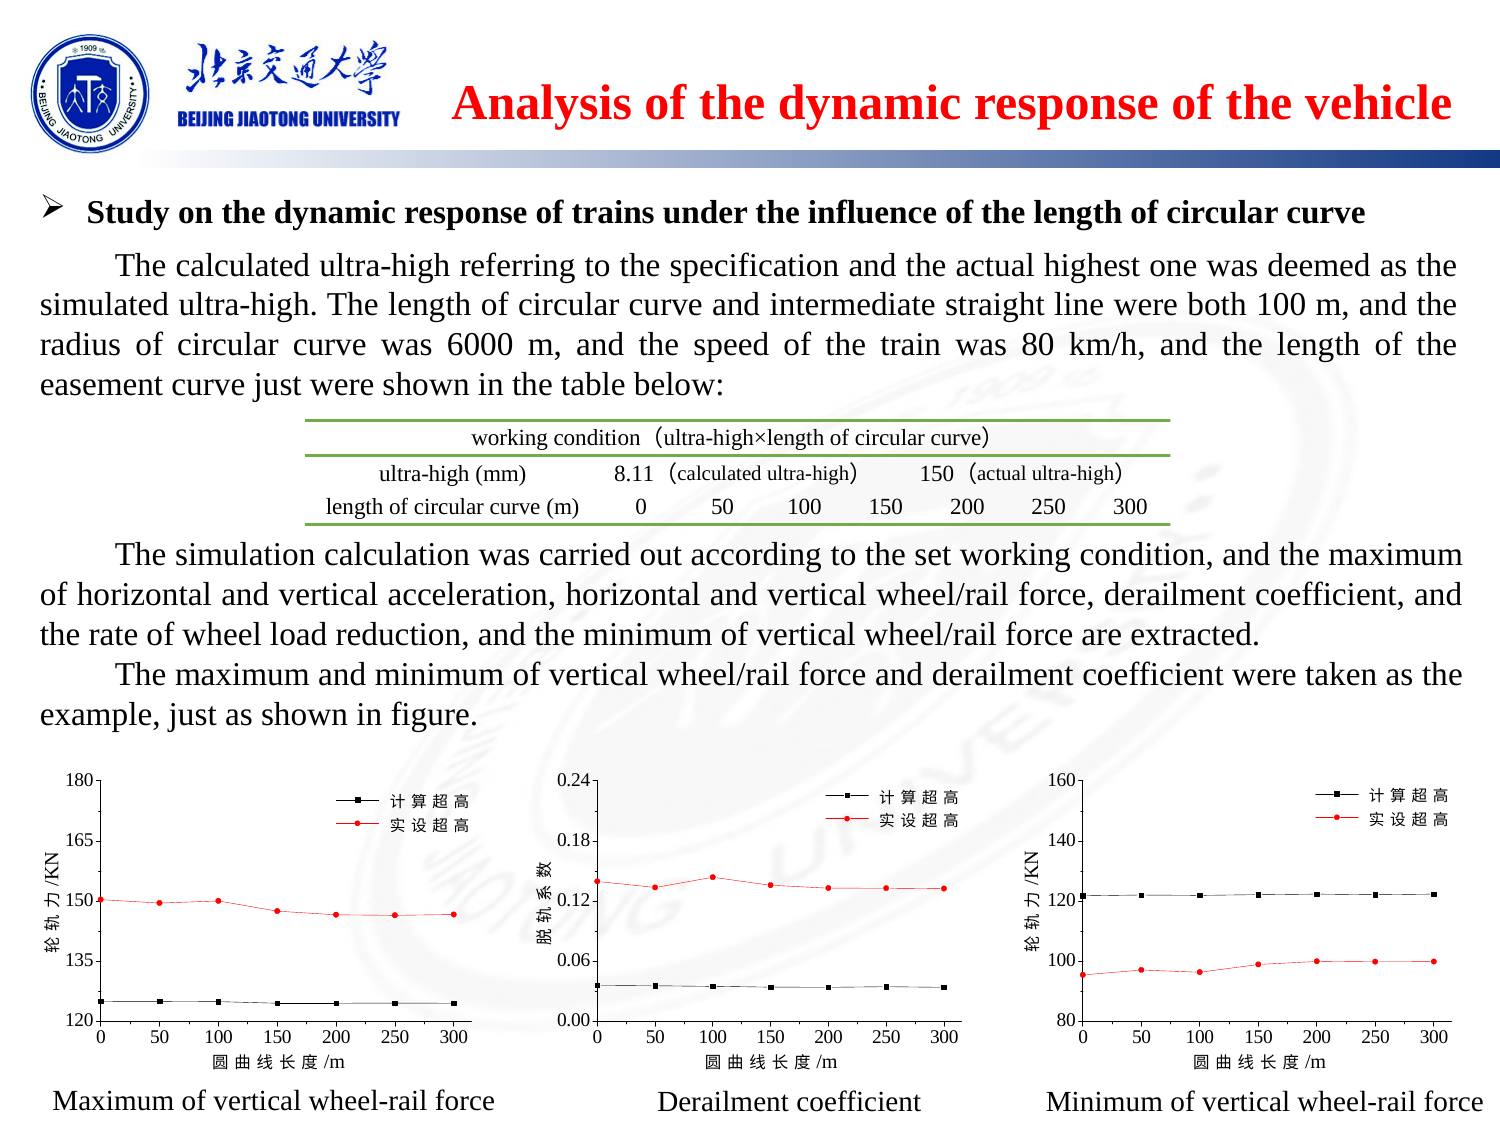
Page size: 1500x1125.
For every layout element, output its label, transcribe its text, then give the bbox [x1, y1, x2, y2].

text_box The simulation calculation was carried out according to the set working condition, and the maximum of horizontal and vertical acceleration, horizontal and vertical wheel/rail force, derailment coefficient, and the rate of wheel load reduction, and the minimum of vertical wheel/rail force are extracted. The maximum and minimum of vertical wheel/rail force and derailment coefficient were taken as the example, just as shown in figure. [24, 524, 1481, 740]
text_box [1017, 765, 1461, 1075]
text_box Derailment coefficient [642, 1083, 937, 1125]
text_box Study on the dynamic response of trains under the influence of the length of circular curve The calculated ultra-high referring to the specification and the actual highest one was deemed as the simulated ultra-high. The length of circular curve and intermediate straight line were both 100 m, and the radius of circular curve was 6000 m, and the speed of the train was 80 km/h, and the length of the easement curve just were shown in the table below: [24, 182, 1475, 410]
text_box Analysis of the dynamic response of the vehicle [275, 62, 1481, 138]
text_box Maximum of vertical wheel-rail force [37, 1074, 526, 1124]
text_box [527, 765, 971, 1075]
text_box Minimum of vertical wheel-rail force [1031, 1074, 1500, 1125]
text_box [37, 765, 481, 1075]
picture [0, 0, 1500, 1125]
